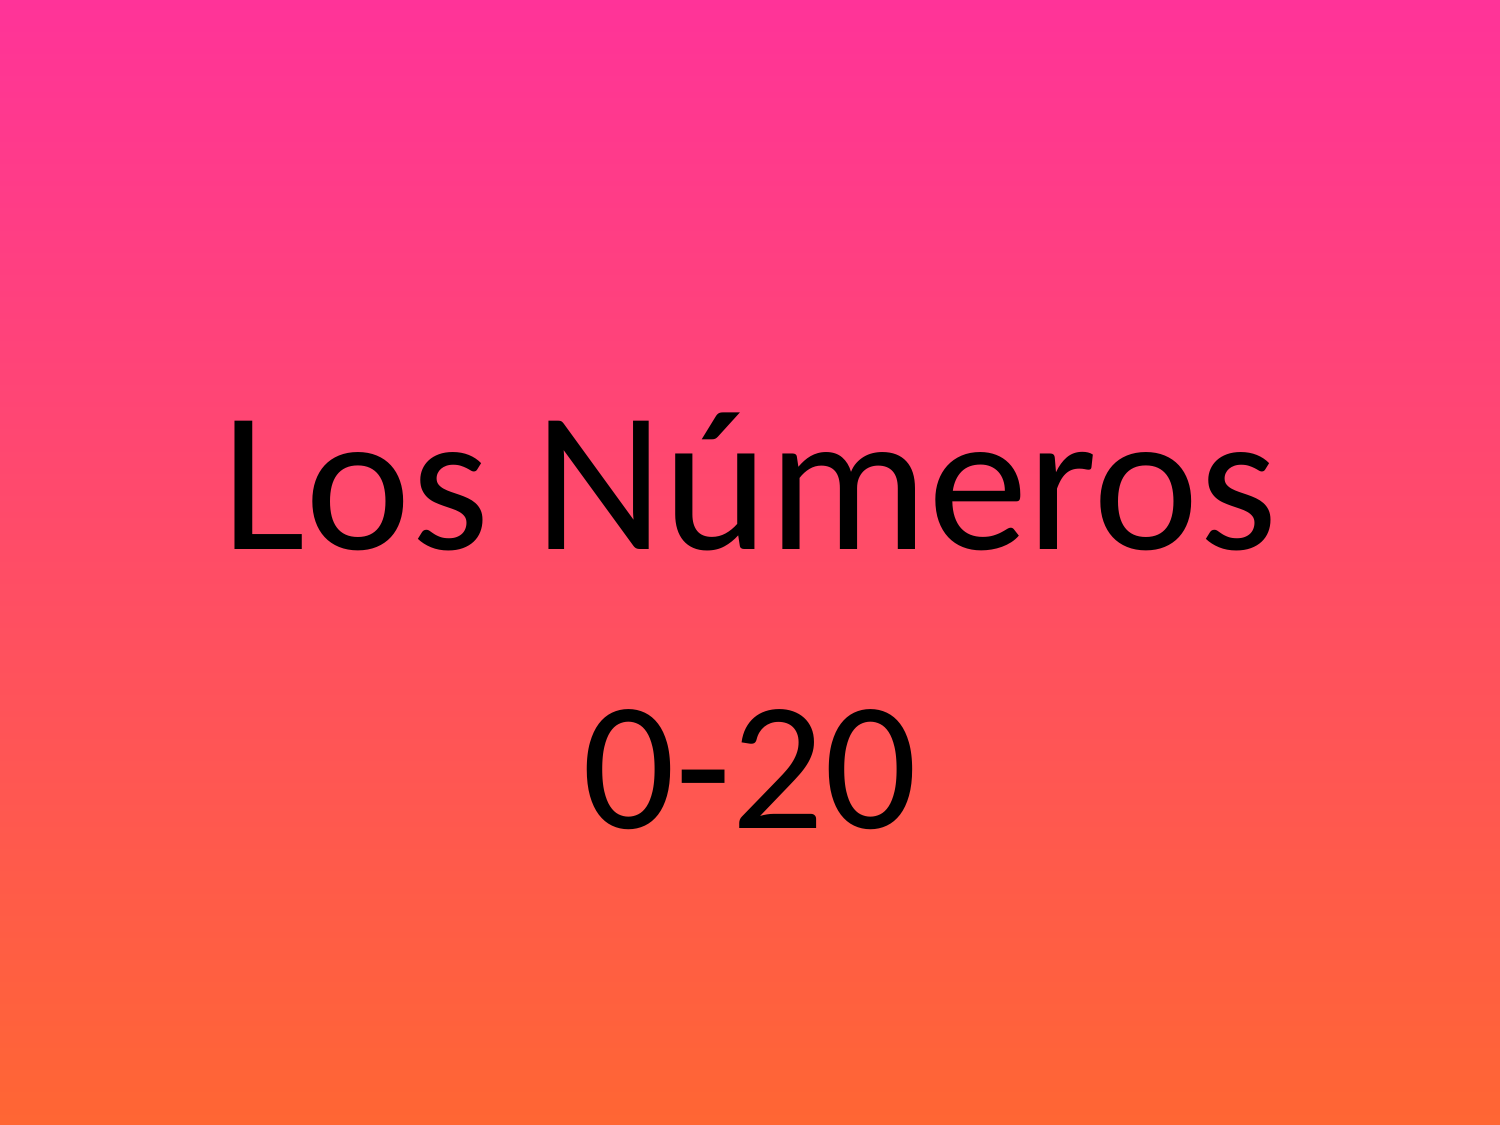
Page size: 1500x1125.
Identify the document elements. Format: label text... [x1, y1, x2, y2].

title Los Números [112, 349, 1388, 591]
subtitle 0-20 [225, 637, 1275, 925]
